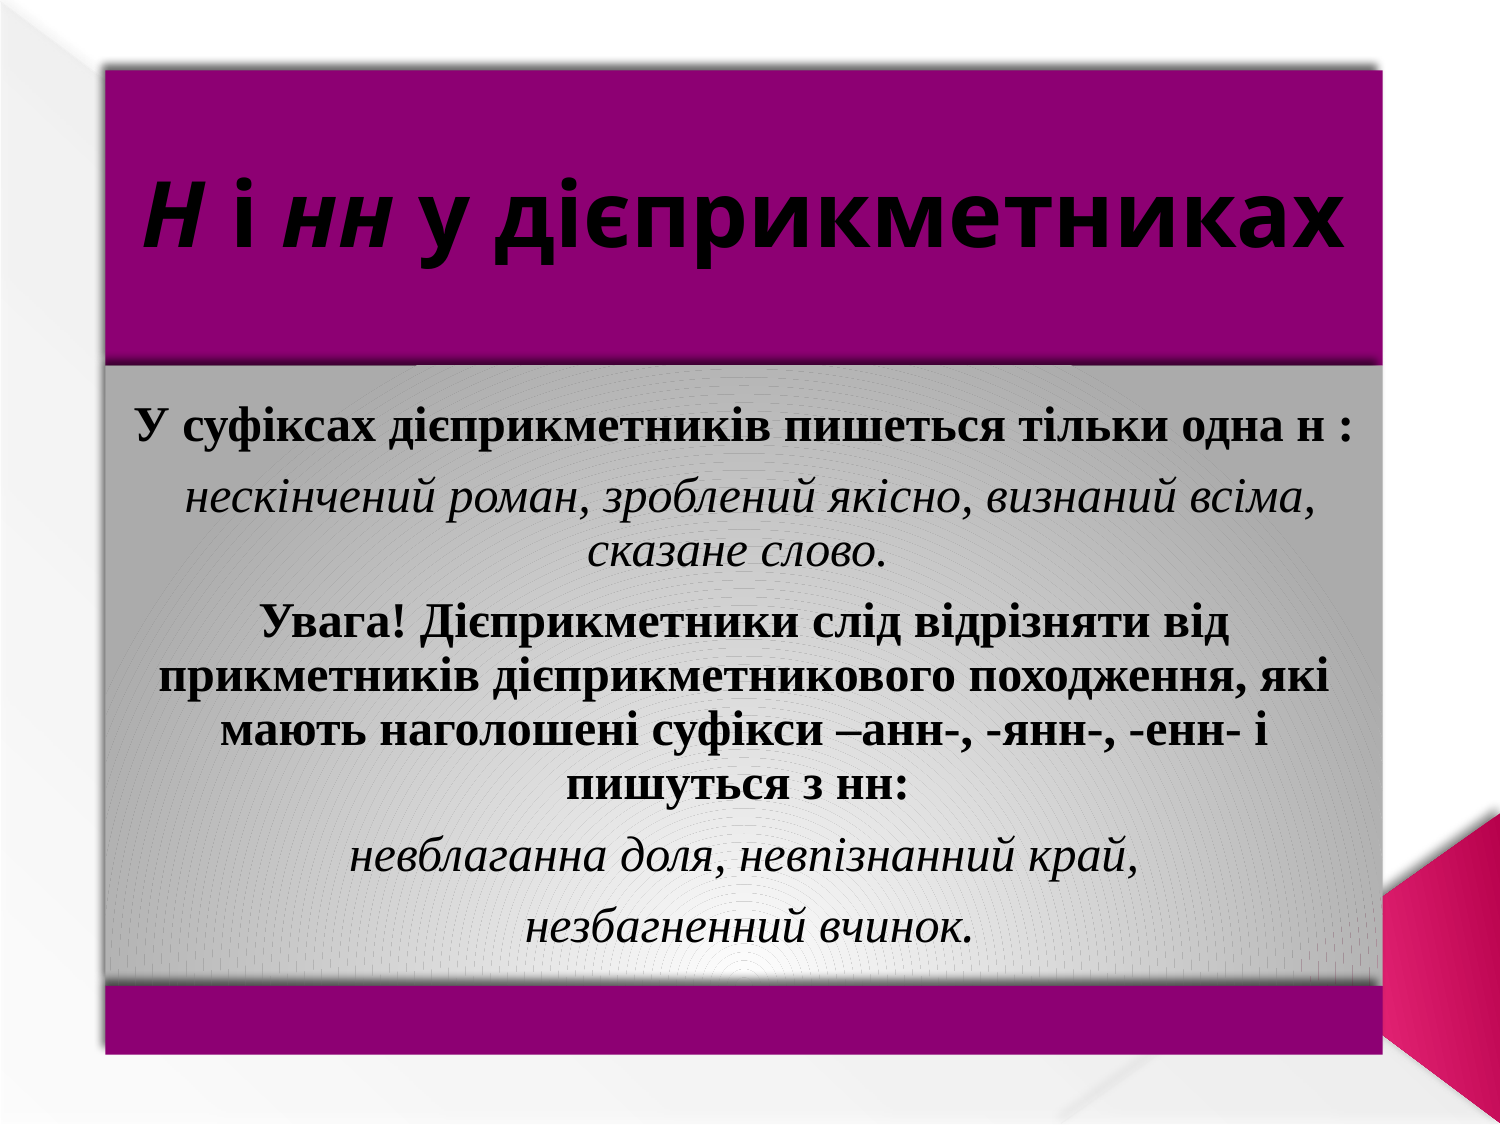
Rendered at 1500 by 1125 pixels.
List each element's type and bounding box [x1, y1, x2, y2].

text_box [105, 70, 1383, 1055]
